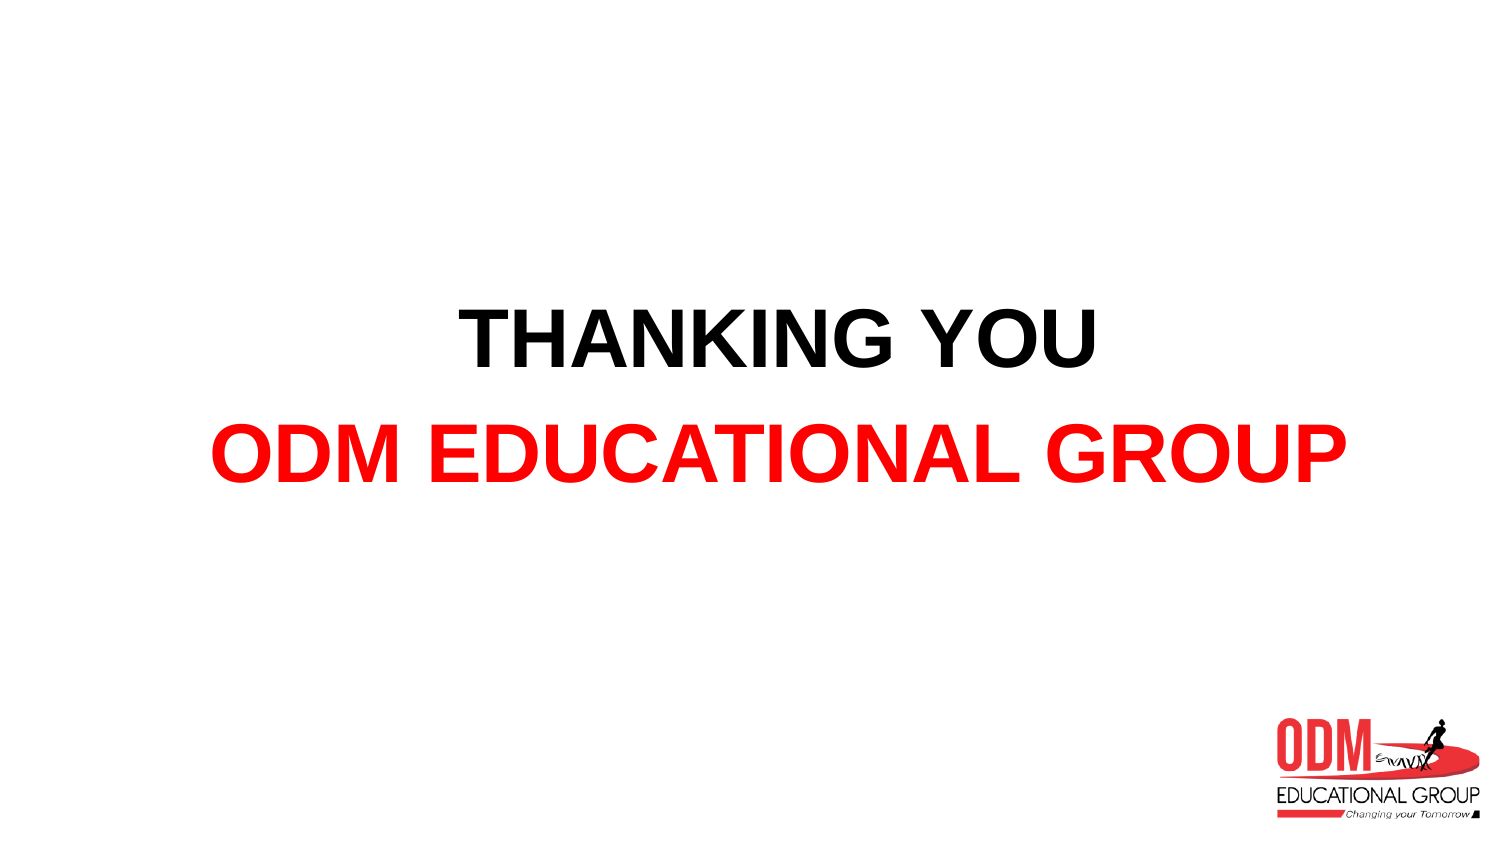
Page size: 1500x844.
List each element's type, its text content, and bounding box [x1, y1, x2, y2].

title THANKING YOU ODM EDUCATIONAL GROUP [201, 267, 1358, 500]
picture [1277, 718, 1480, 819]
